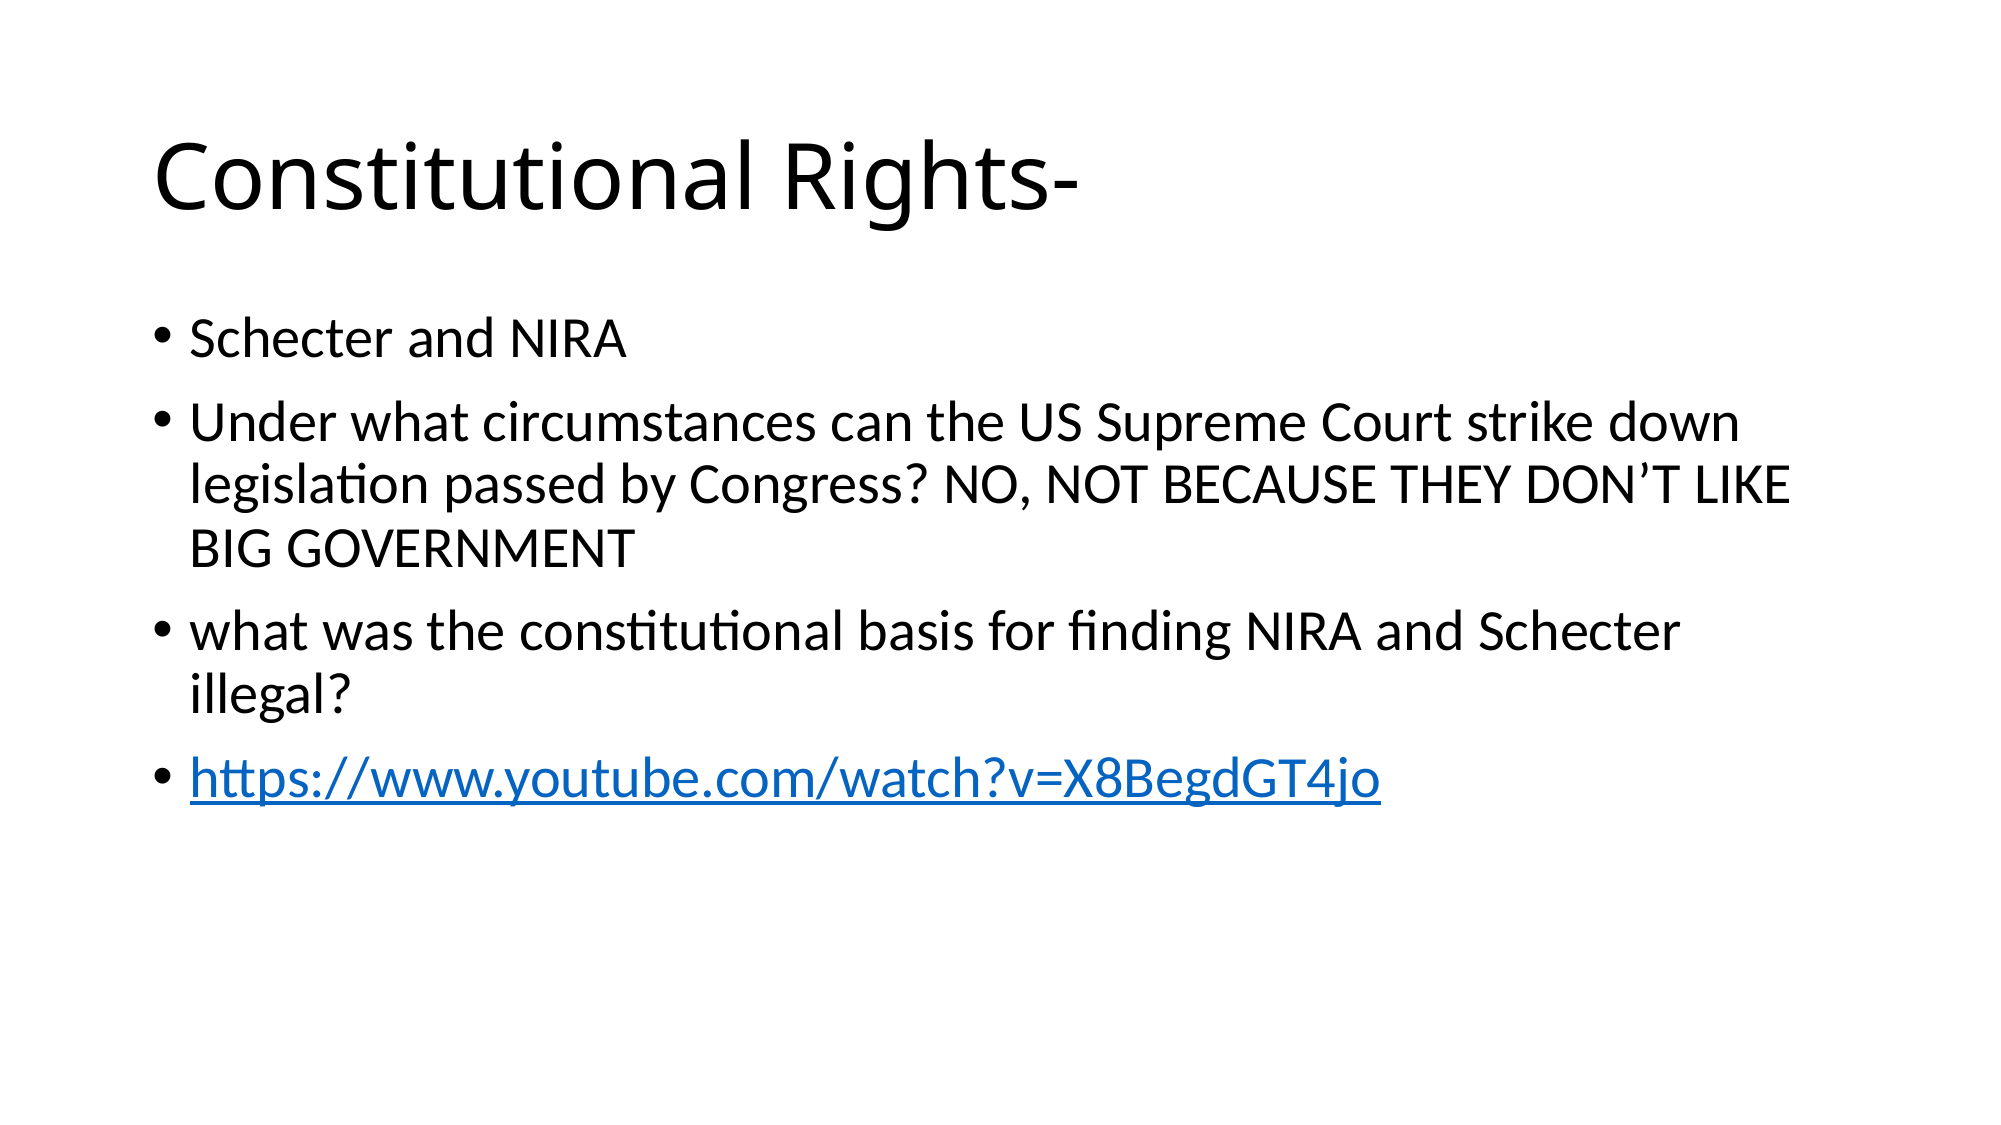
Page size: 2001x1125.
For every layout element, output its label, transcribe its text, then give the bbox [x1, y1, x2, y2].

list Schecter and NIRA Under what circumstances can the US Supreme Court strike down legislation passed by Congress? NO, NOT BECAUSE THEY DON’T LIKE BIG GOVERNMENT what was the constitutional basis for finding NIRA and Schecter illegal? https://www.youtube.com/watch?v=X8BegdGT4jo [137, 299, 1863, 1014]
title Constitutional Rights- [137, 59, 1863, 278]
